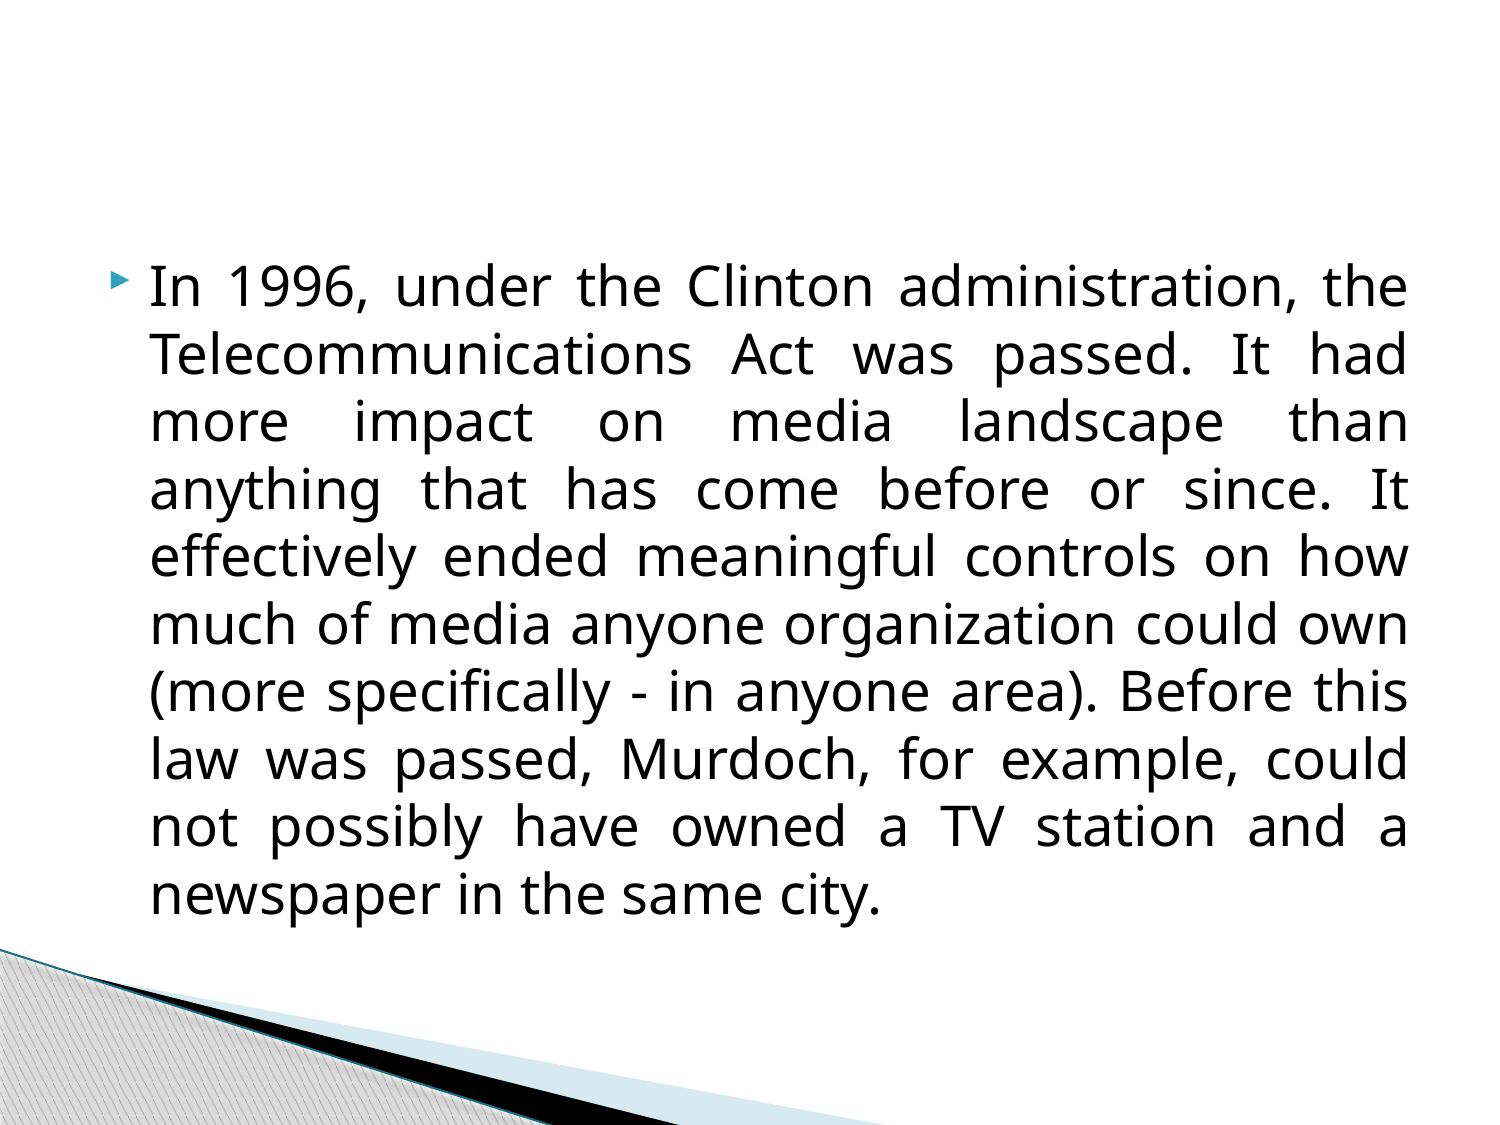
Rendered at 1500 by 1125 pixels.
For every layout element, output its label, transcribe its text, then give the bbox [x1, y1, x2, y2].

list In 1996, under the Clinton administration, the Telecommunications Act was passed. It had more impact on media landscape than anything that has come before or since. It effectively ended meaningful controls on how much of media anyone organization could own (more specifically - in anyone area). Before this law was passed, Murdoch, for example, could not possibly have owned a TV station and a newspaper in the same city. [75, 243, 1425, 986]
